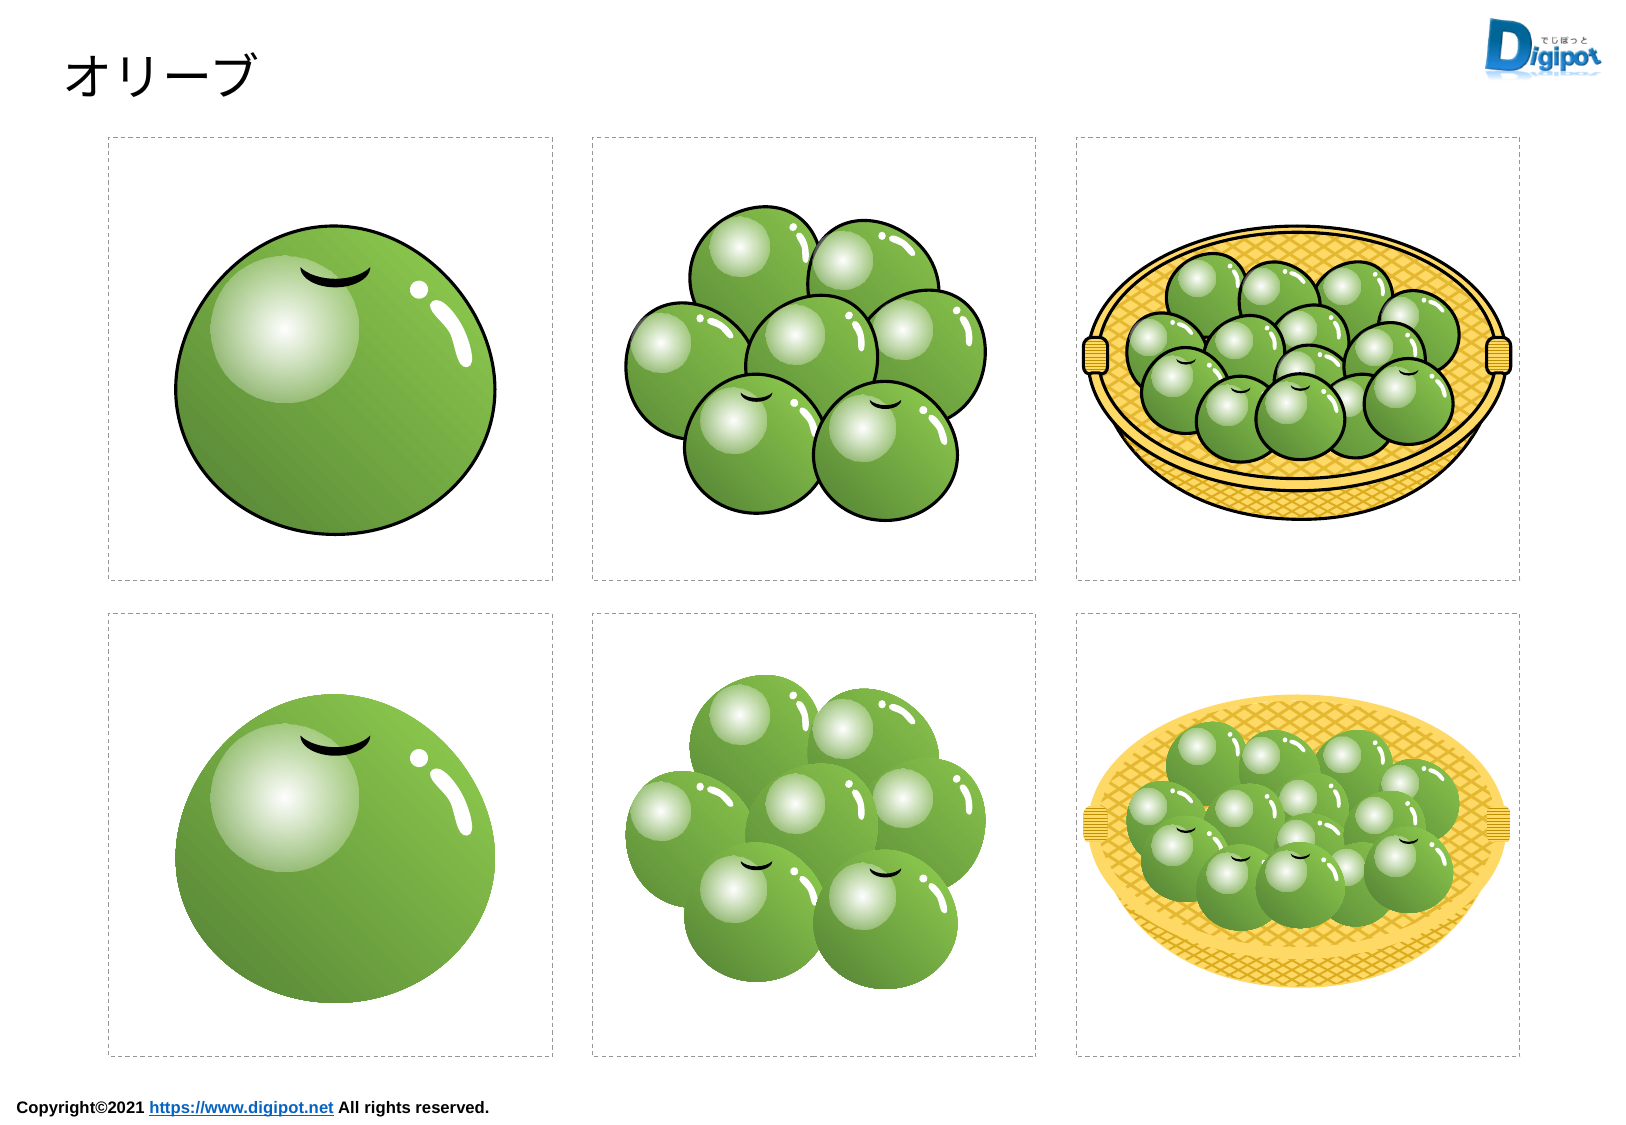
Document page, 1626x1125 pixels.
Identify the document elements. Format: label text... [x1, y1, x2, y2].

picture [1485, 18, 1602, 82]
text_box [1083, 226, 1511, 520]
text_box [625, 203, 986, 521]
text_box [1083, 694, 1511, 988]
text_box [625, 672, 986, 989]
text_box オリーブ [47, 38, 275, 113]
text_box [175, 225, 495, 535]
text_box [175, 694, 495, 1003]
